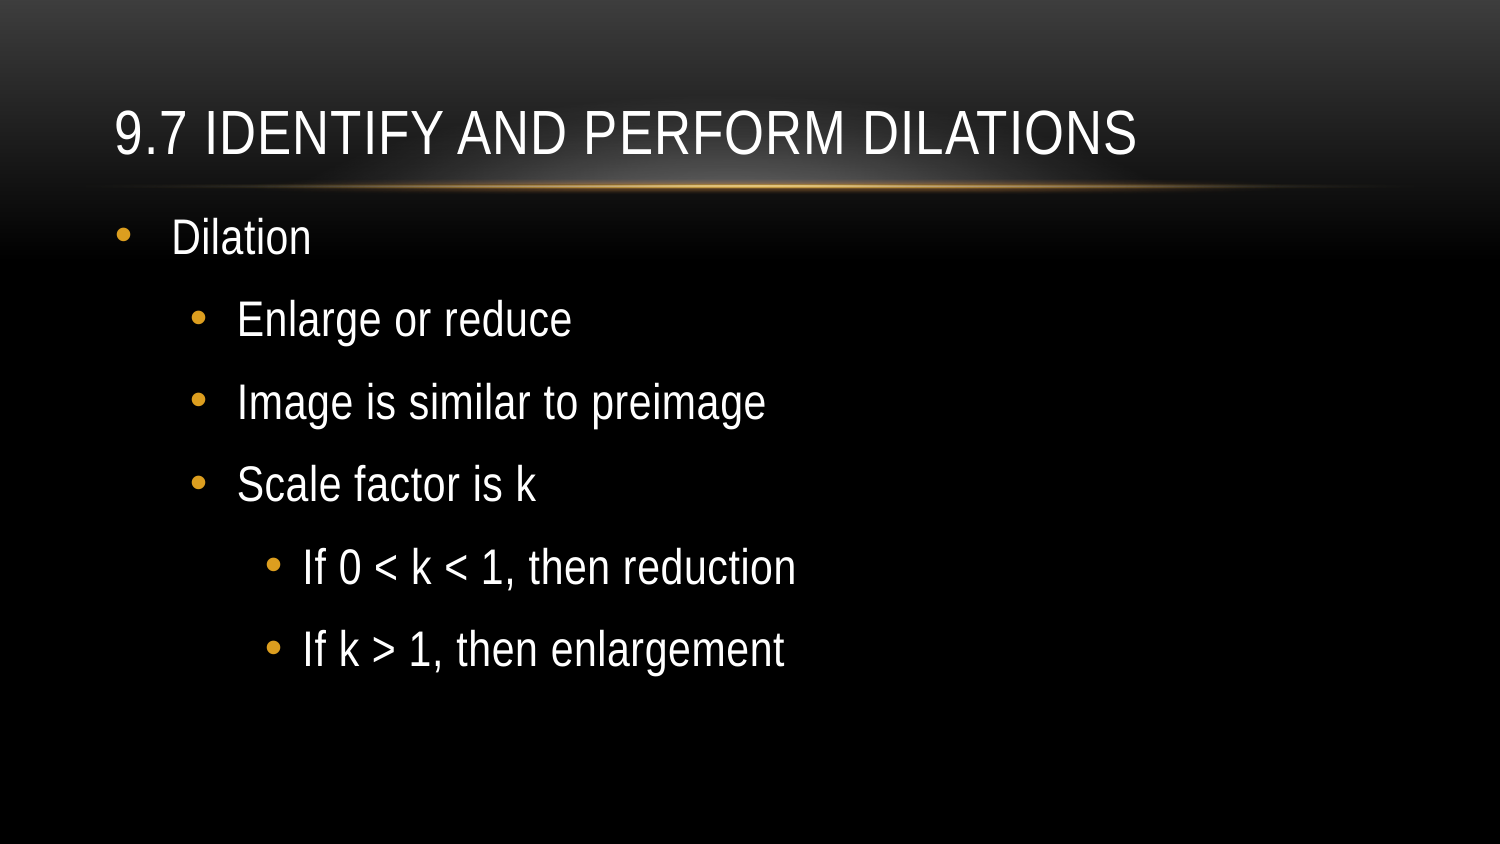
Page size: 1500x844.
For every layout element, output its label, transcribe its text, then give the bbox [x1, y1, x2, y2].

list Dilation Enlarge or reduce Image is similar to preimage Scale factor is k If 0 < k < 1, then reduction If k > 1, then enlargement [99, 196, 1400, 779]
picture [0, 0, 1497, 300]
title 9.7 Identify and Perform Dilations [99, 33, 1400, 175]
